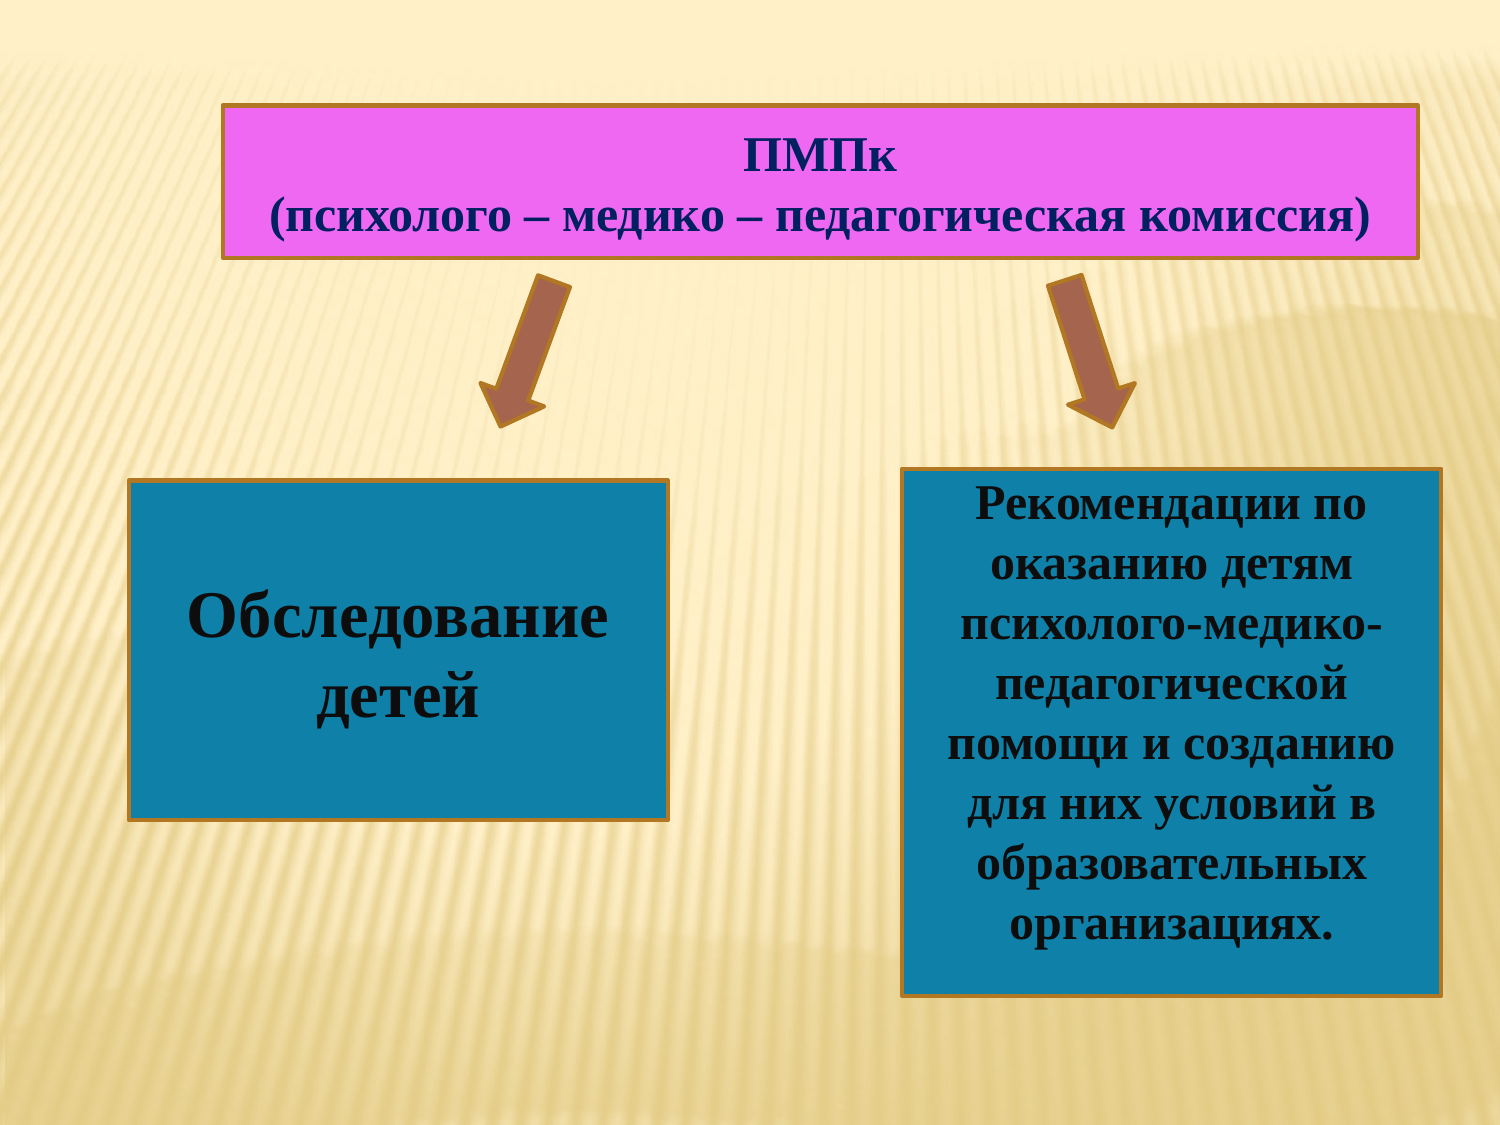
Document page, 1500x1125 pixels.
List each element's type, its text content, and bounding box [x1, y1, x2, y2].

text_box [1045, 272, 1137, 430]
text_box [478, 273, 572, 429]
text_box Обследование детей [127, 478, 670, 822]
text_box ПМПк (психолого – медико – педагогическая комиссия) [221, 103, 1420, 260]
text_box Рекомендации по оказанию детям психолого-медико-педагогической помощи и созданию для них условий в образовательных организациях. [900, 467, 1443, 998]
